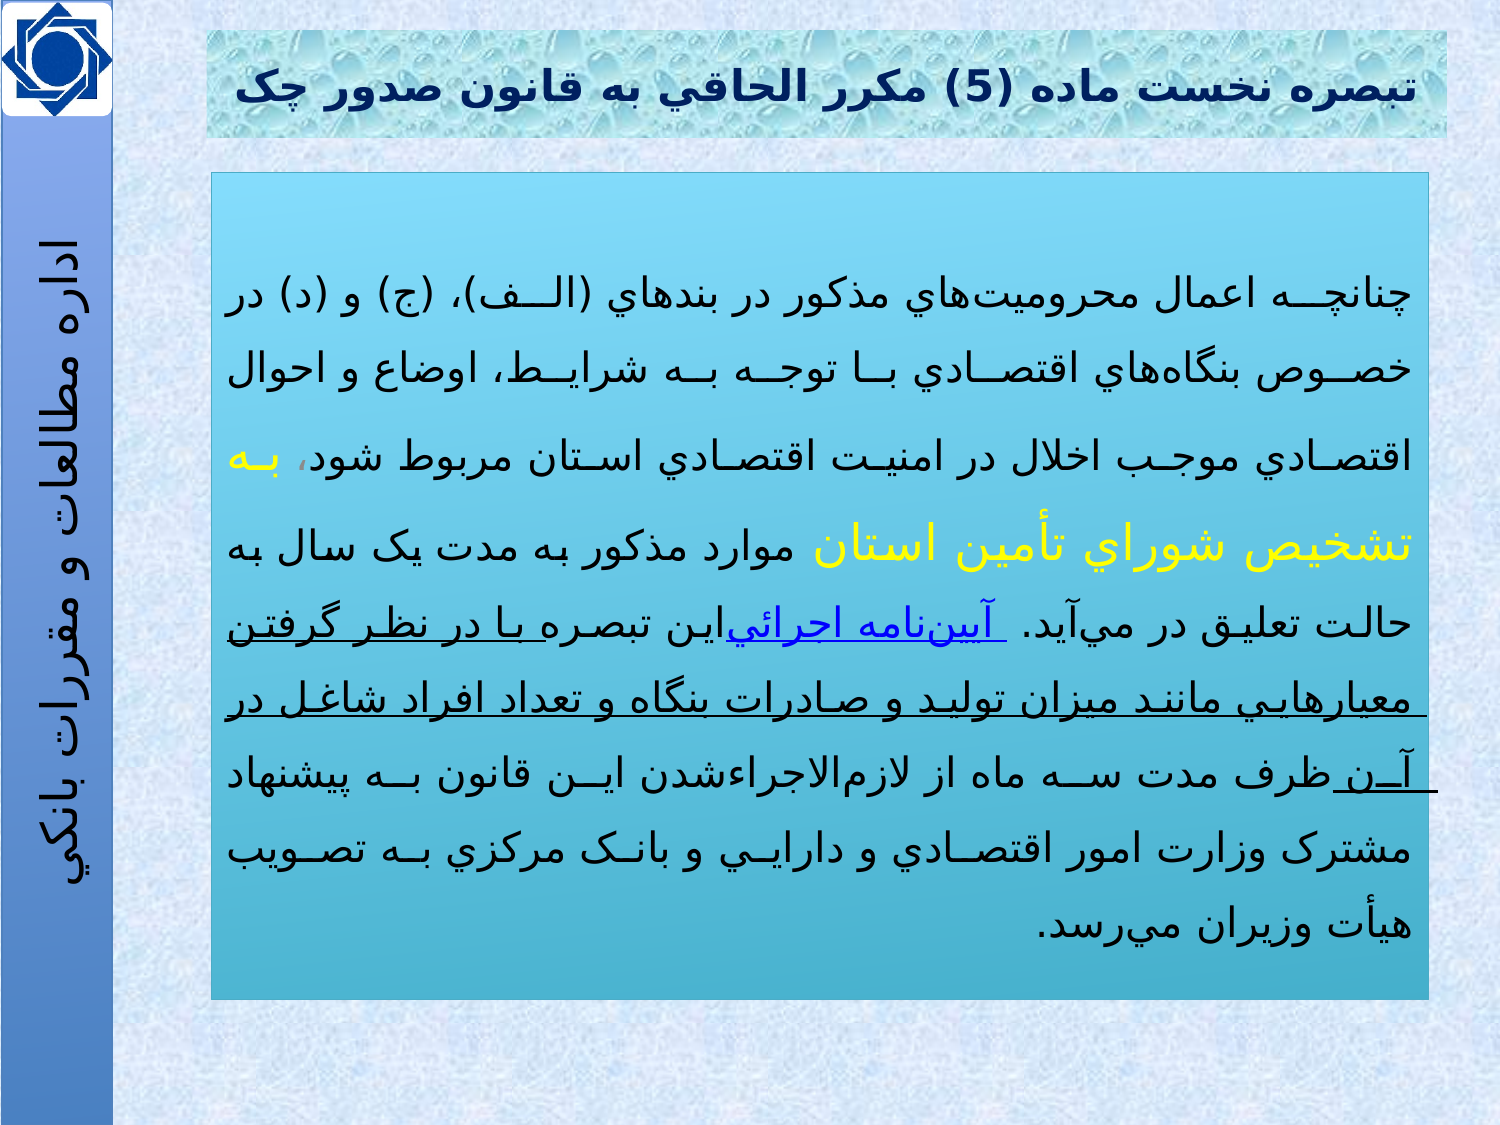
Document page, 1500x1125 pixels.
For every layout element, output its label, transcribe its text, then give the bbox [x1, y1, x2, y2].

subtitle چنانچه اعمال محروميت‌هاي مذکور در بندهاي (الف)، (ج) و (د) در خصوص بنگاه‌هاي اقتصادي با توجه به شرايط، اوضاع و احوال اقتصادي موجب اخلال در امنيت اقتصادي استان مربوط شود، به تشخيص شوراي تأمين استان موارد مذکور به مدت يک سال به حالت تعليق در مي‌آيد. آيين‌نامه اجرائي اين تبصره با در نظر گرفتن معيارهايي مانند ميزان توليد و صادرات بنگاه و تعداد افراد شاغل در آن ظرف مدت سه ماه از لازم‌الاجراء‌شدن اين قانون به پيشنهاد مشترک وزارت امور اقتصادي و دارايي و بانک مرکزي به تصويب هيأت وزيران مي‌رسد. [211, 172, 1429, 1000]
title تبصره نخست ماده (5) مکرر الحاقي به قانون صدور چک [206, 30, 1447, 138]
picture [0, 0, 1500, 1125]
